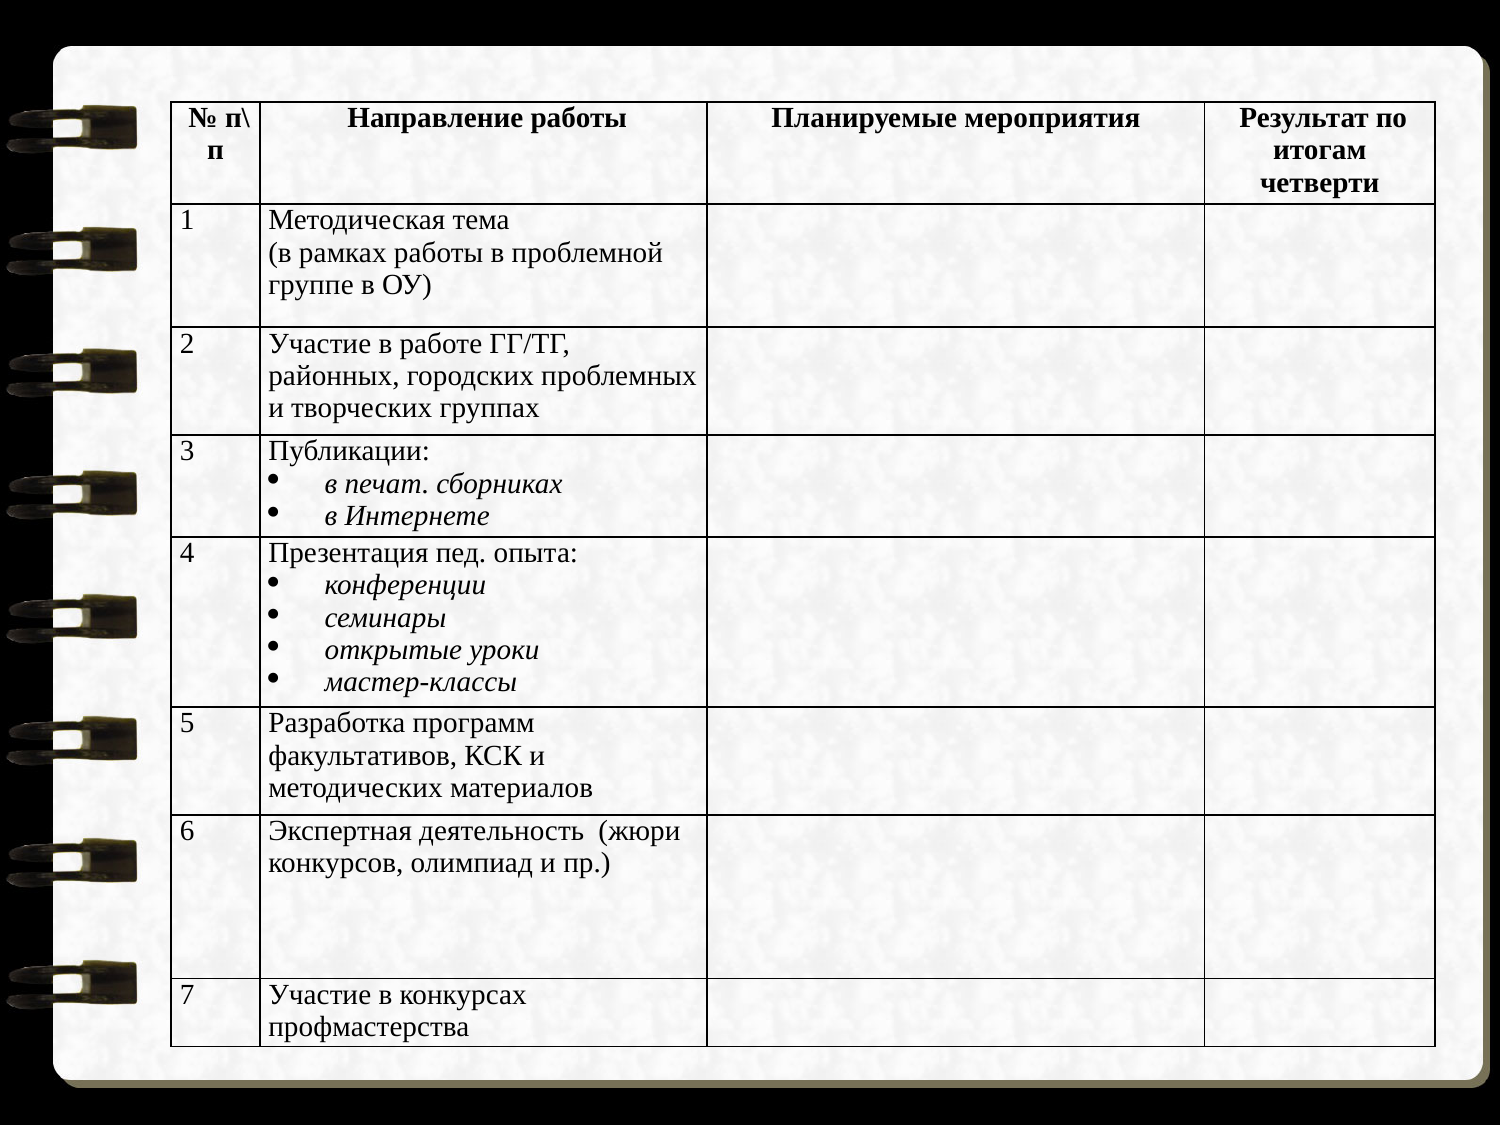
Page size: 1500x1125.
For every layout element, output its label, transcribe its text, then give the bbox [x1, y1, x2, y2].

table_header Направление работы [261, 103, 706, 203]
table_cell 7 [172, 979, 259, 1046]
table_cell [708, 538, 1204, 706]
table_cell [1205, 538, 1434, 706]
table_cell [1205, 436, 1434, 536]
table_cell [708, 708, 1204, 814]
table_cell 6 [172, 816, 259, 978]
table_cell Экспертная деятельность (жюри конкурсов, олимпиад и пр.) [261, 816, 706, 978]
table_cell Публикации: в печат. сборниках в Интернете [261, 436, 706, 536]
table_cell Методическая тема (в рамках работы в проблемной группе в ОУ) [261, 205, 706, 326]
table_cell [1205, 816, 1434, 978]
picture [0, 0, 1500, 1125]
table_cell 5 [172, 708, 259, 814]
table_cell 4 [172, 538, 259, 706]
table_cell 3 [172, 436, 259, 536]
table_header Планируемые мероприятия [708, 103, 1204, 203]
table_cell [1205, 328, 1434, 434]
table_cell [1205, 708, 1434, 814]
table_cell 2 [172, 328, 259, 434]
table_header Результат по итогам четверти [1205, 103, 1434, 203]
table_cell [708, 436, 1204, 536]
table_cell [1205, 205, 1434, 326]
table_cell Участие в работе ГГ/ТГ, районных, городских проблемных и творческих группах [261, 328, 706, 434]
table_cell [708, 205, 1204, 326]
table_cell Участие в конкурсах профмастерства [261, 979, 706, 1046]
table_cell [708, 979, 1204, 1046]
table_cell [708, 816, 1204, 978]
table_cell 1 [172, 205, 259, 326]
table_cell Разработка программ факультативов, КСК и методических материалов [261, 708, 706, 814]
table_cell Презентация пед. опыта: конференции семинары открытые уроки мастер-классы [261, 538, 706, 706]
table_cell [708, 328, 1204, 434]
table_cell [1205, 979, 1434, 1046]
table_header № п\п [172, 103, 259, 203]
